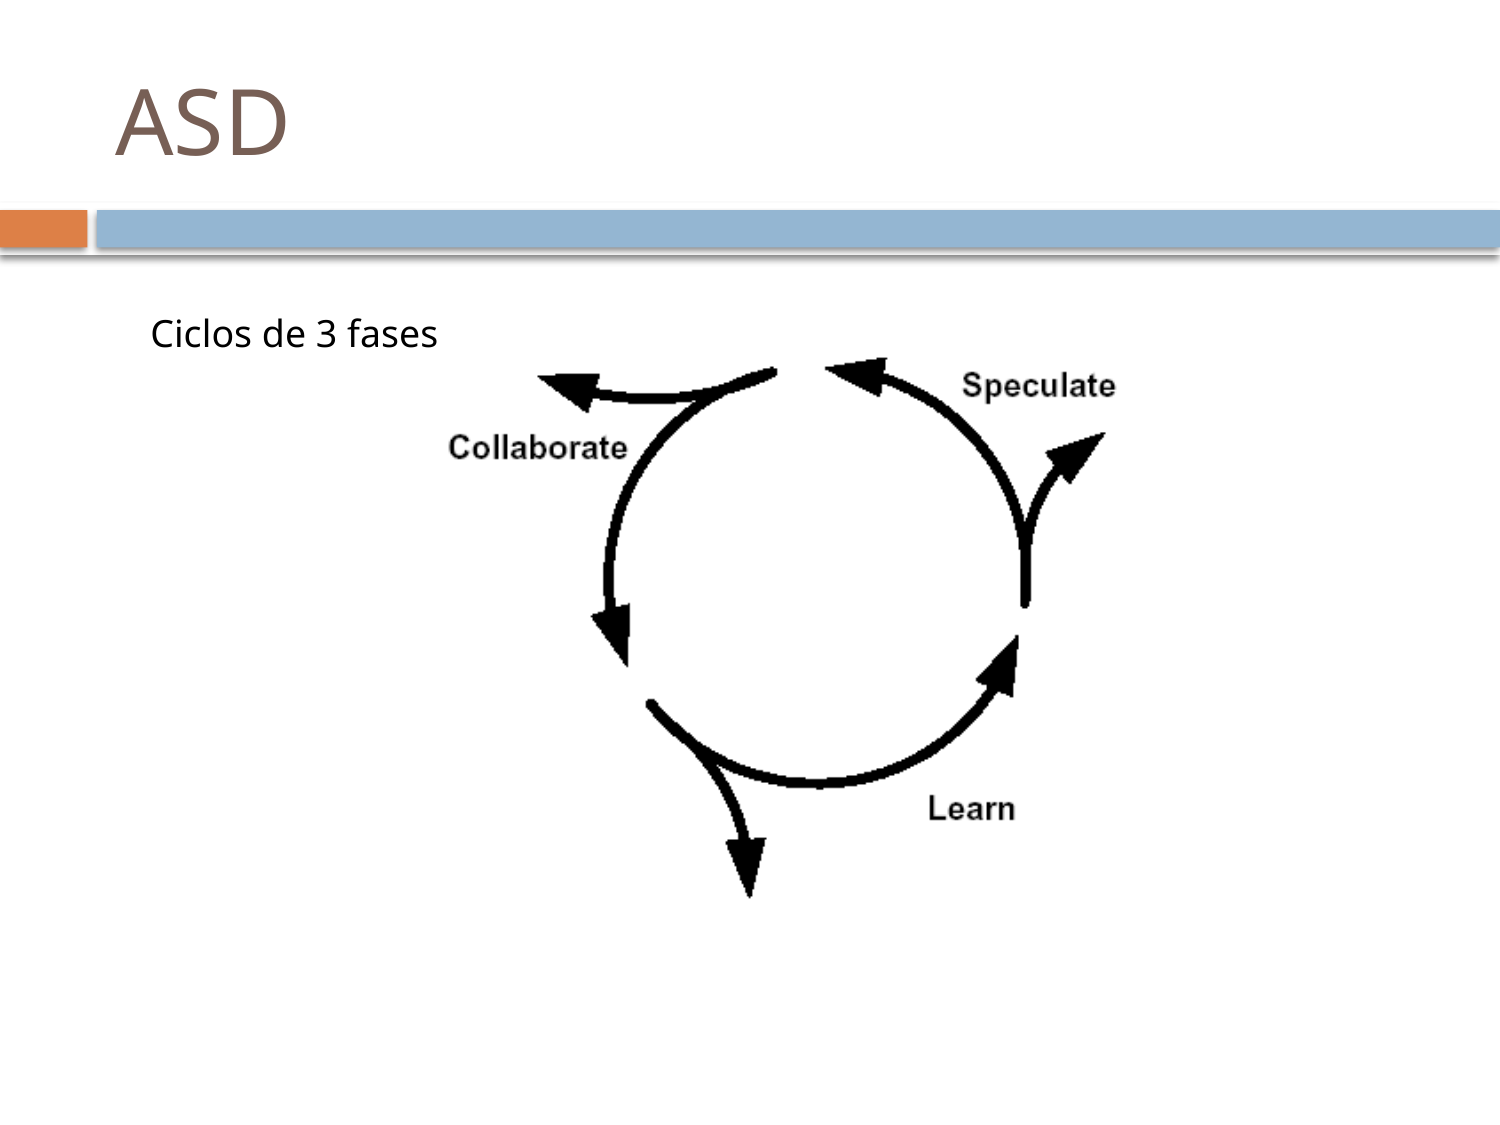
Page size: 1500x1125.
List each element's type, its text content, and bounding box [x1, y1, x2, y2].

title ASD [100, 37, 1438, 200]
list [418, 319, 1145, 911]
text_box Ciclos de 3 fases [135, 302, 1034, 363]
